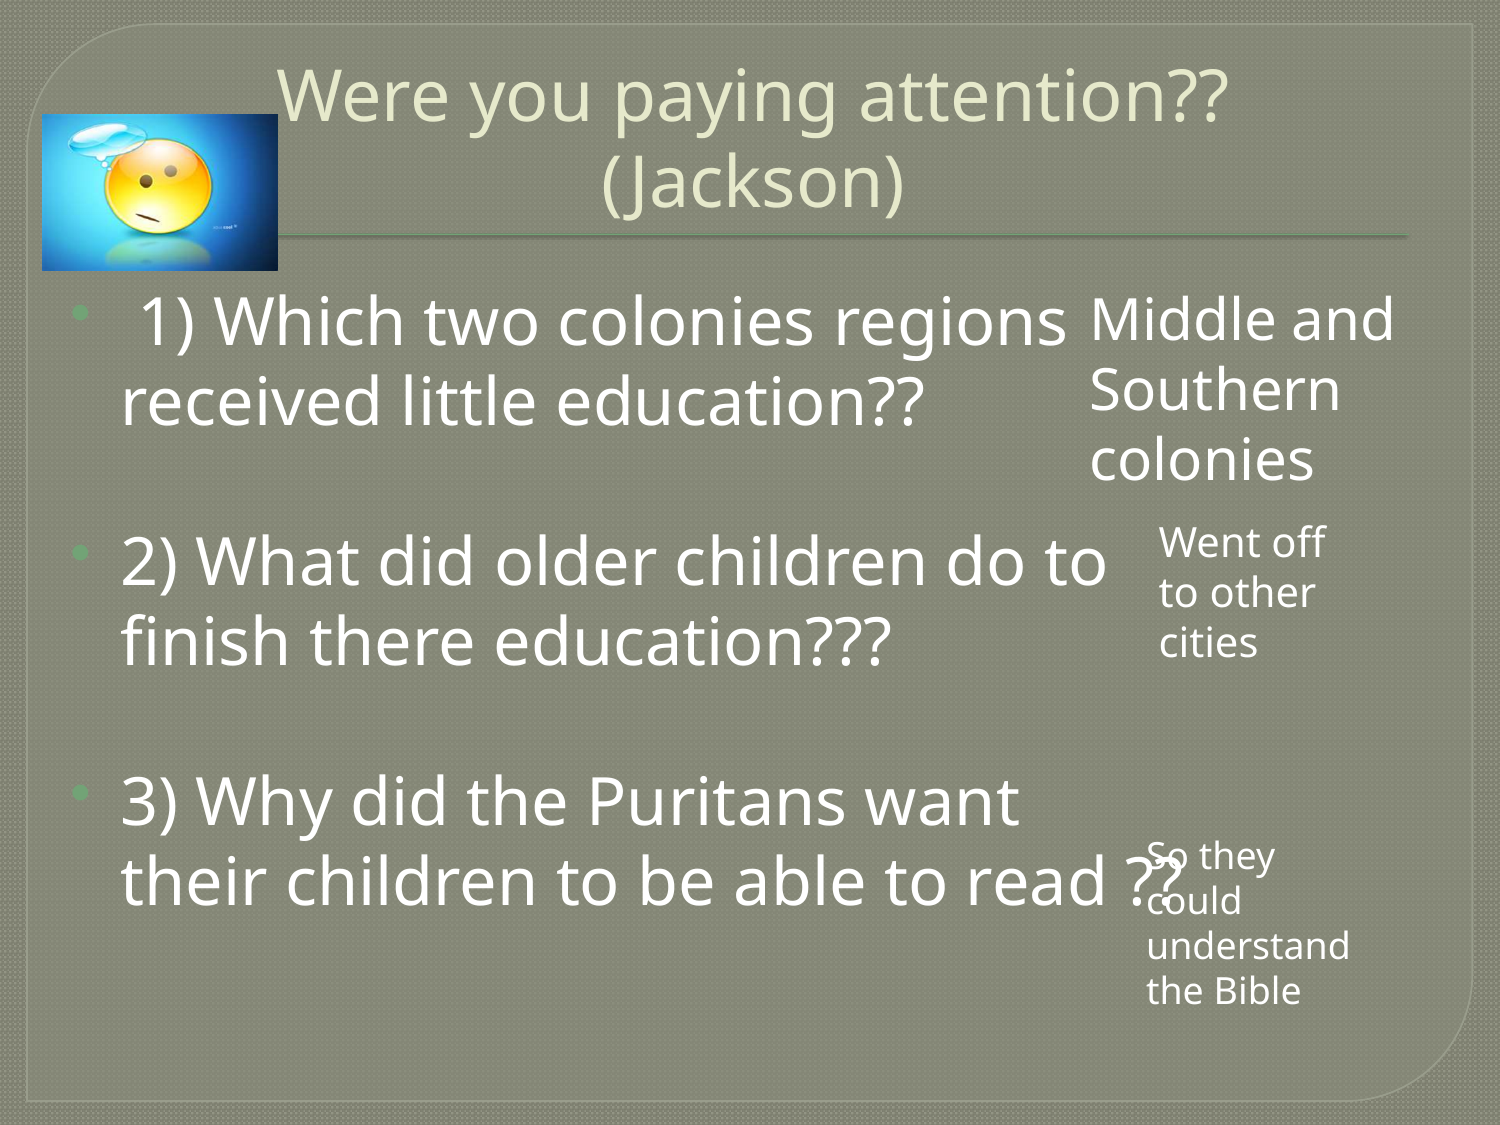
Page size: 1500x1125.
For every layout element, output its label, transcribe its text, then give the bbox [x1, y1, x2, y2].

text_box So they could understand the Bible [1131, 824, 1369, 1020]
text_box Went off to other cities [1143, 508, 1357, 673]
list 1) Which two colonies regions received little education?? 2) What did older children do to finish there education??? 3) Why did the Puritans want their children to be able to read ?? [57, 271, 1200, 1014]
picture [42, 114, 278, 272]
title Were you paying attention?? (Jackson) [75, 41, 1425, 230]
text_box Middle and Southern colonies [1074, 275, 1425, 500]
